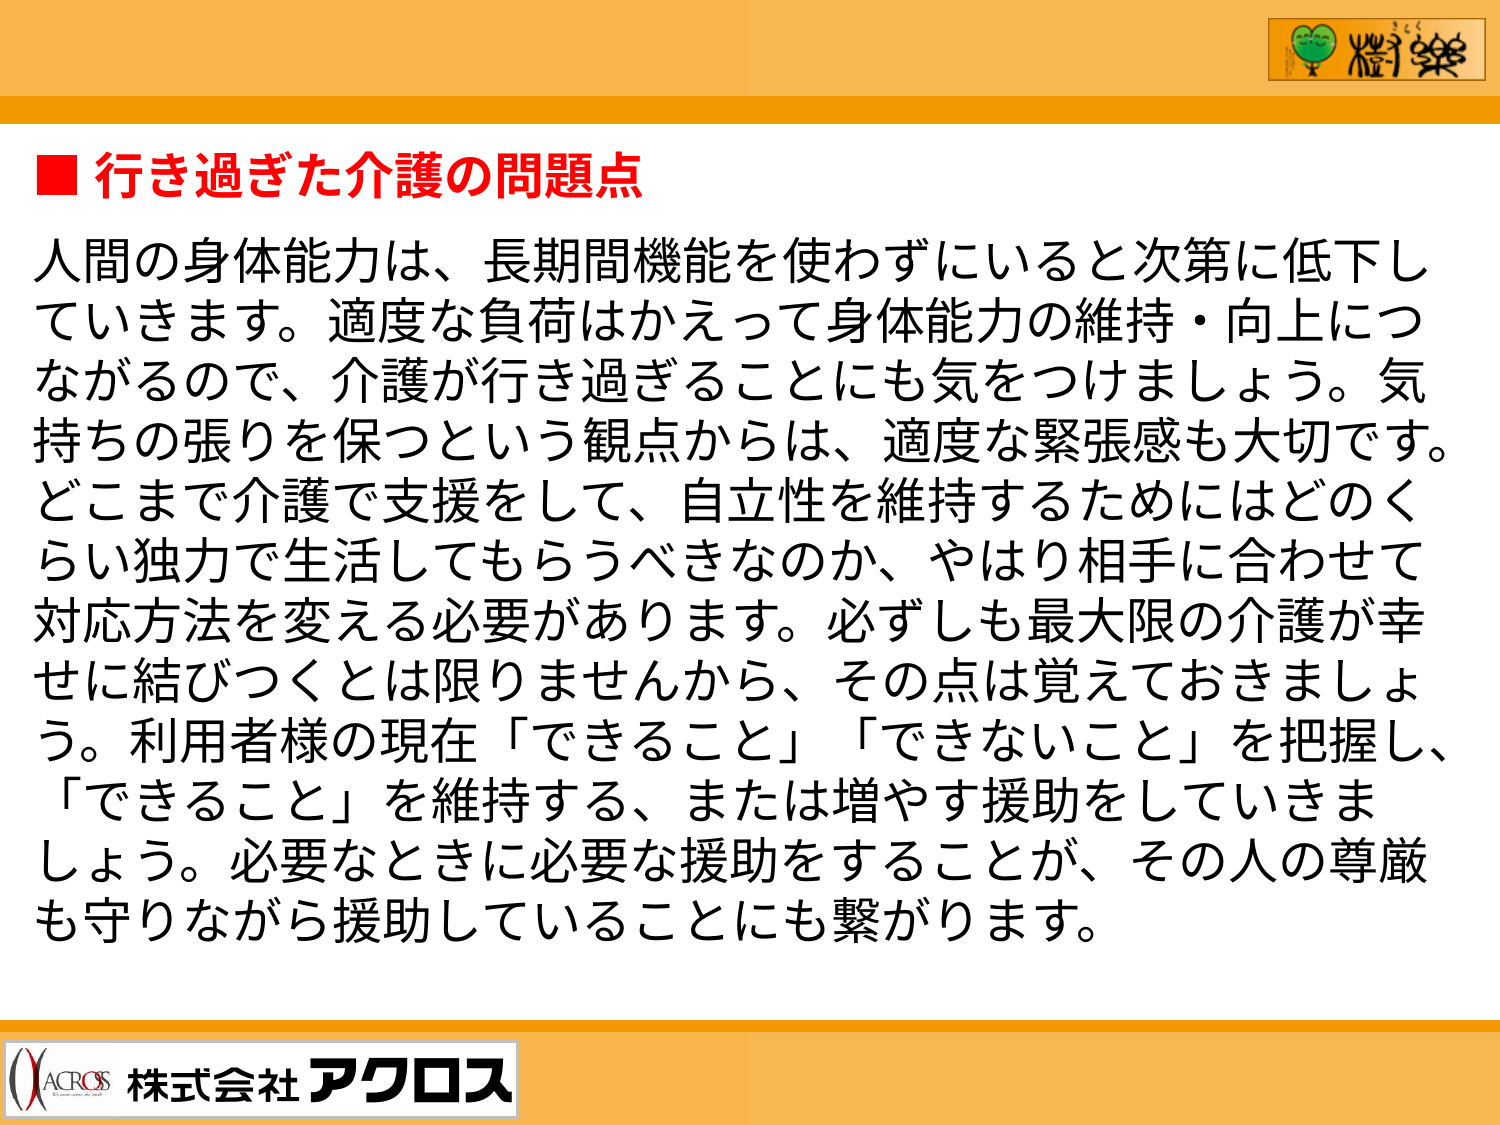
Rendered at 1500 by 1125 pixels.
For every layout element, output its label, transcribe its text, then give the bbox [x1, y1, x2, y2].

picture [0, 1020, 1500, 1125]
text_box ■行き過ぎた介護の問題点 人間の身体能力は、長期間機能を使わずにいると次第に低下していきます。適度な負荷はかえって身体能力の維持・向上につながるので、介護が行き過ぎることにも気をつけましょう。気持ちの張りを保つという観点からは、適度な緊張感も大切です。どこまで介護で支援をして、自立性を維持するためにはどのくらい独力で生活してもらうべきなのか、やはり相手に合わせて対応方法を変える必要があります。必ずしも最大限の介護が幸せに結びつくとは限りませんから、その点は覚えておきましょう。利用者様の現在「できること」「できないこと」を把握し、「できること」を維持する、または増やす援助をしていきましょう。必要なときに必要な援助をすることが、その人の尊厳も守りながら援助していることにも繋がります。 [17, 137, 1459, 957]
picture [0, 0, 1500, 124]
